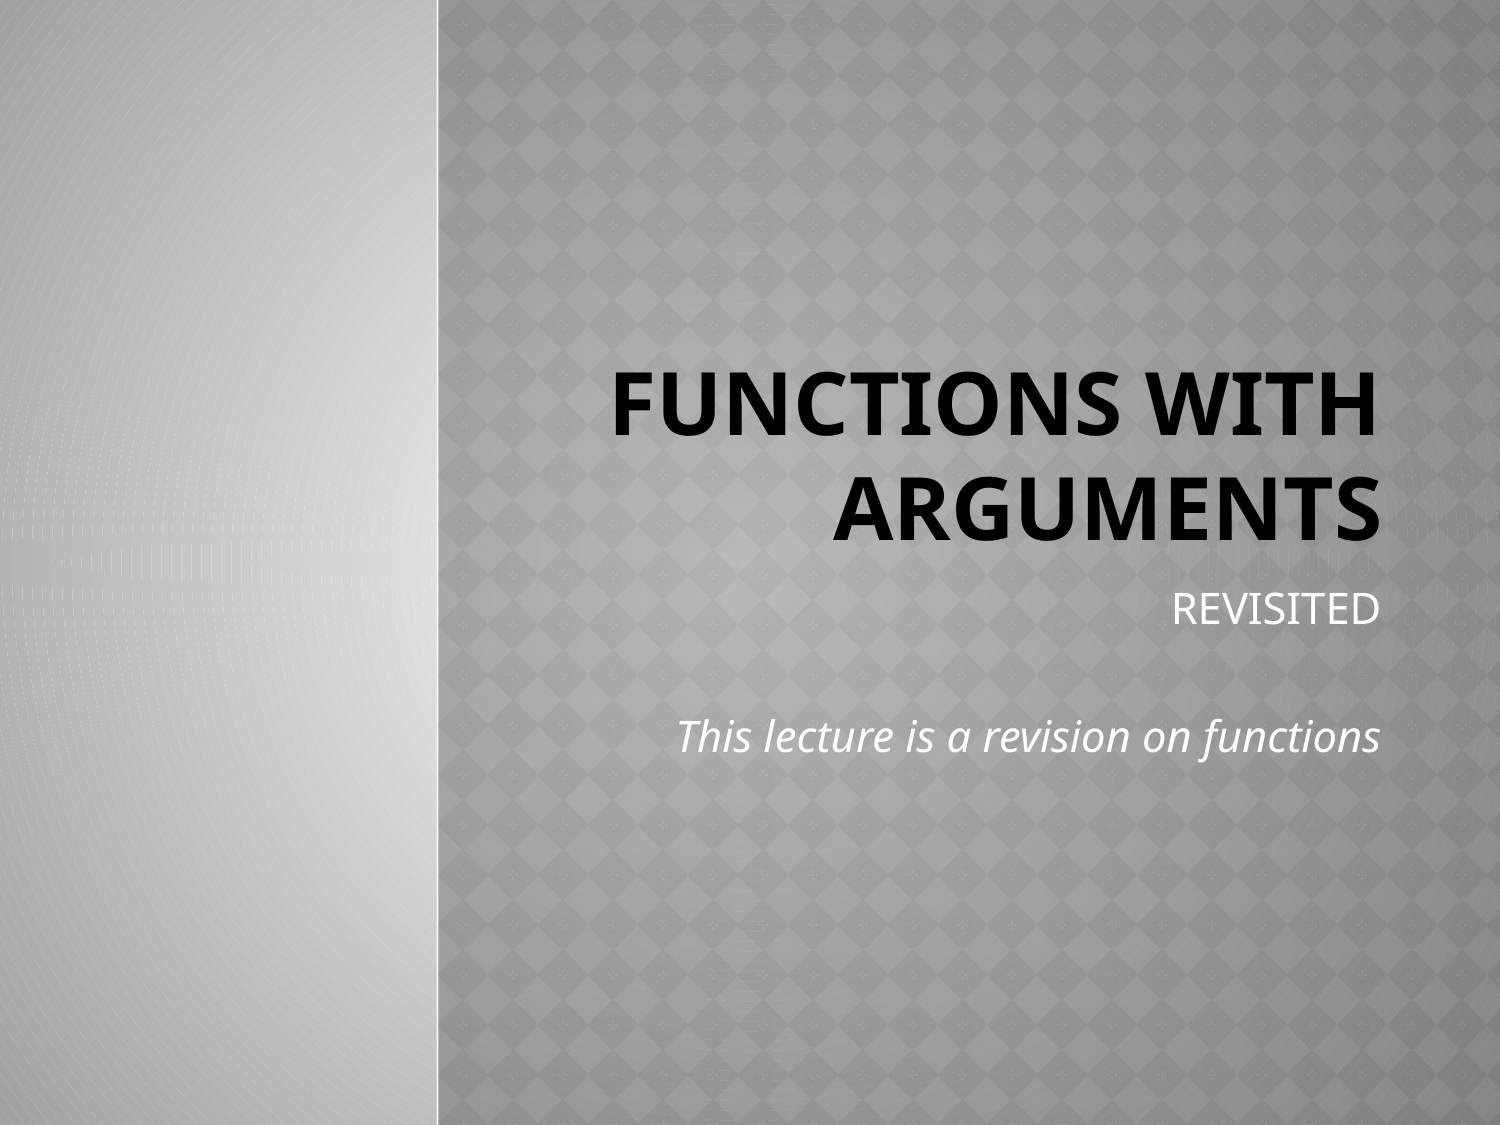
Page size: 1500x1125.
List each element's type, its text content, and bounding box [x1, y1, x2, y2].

subtitle REVISITED This lecture is a revision on functions [550, 580, 1390, 762]
title FUNCTIONS WITH ARGUMENTS [552, 87, 1390, 558]
